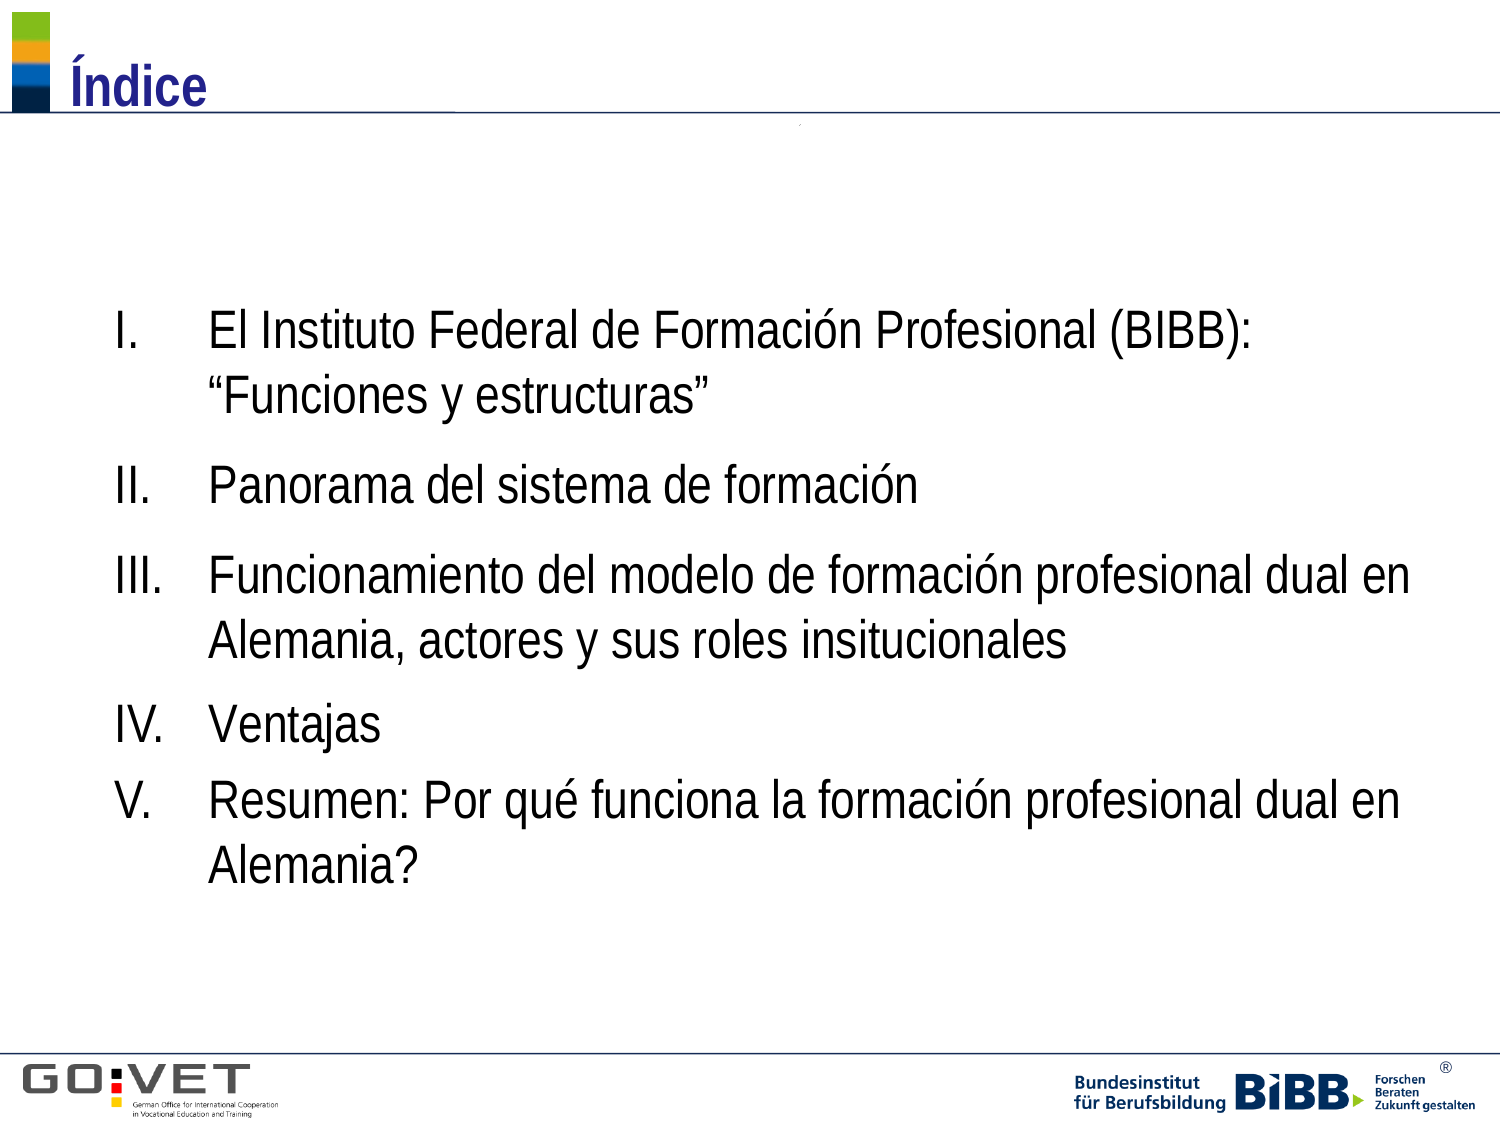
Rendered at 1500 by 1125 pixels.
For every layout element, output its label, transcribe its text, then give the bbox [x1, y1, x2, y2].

picture [23, 1063, 278, 1118]
title Índice [55, 41, 1406, 102]
picture [12, 12, 50, 113]
picture [1074, 1073, 1475, 1113]
list El Instituto Federal de Formación Profesional (BIBB): “Funciones y estructuras” Panorama del sistema de formación Funcionamiento del modelo de formación profesional dual en Alemania, actores y sus roles insitucionales Ventajas Resumen: Por qué funciona la formación profesional dual en Alemania? [100, 286, 1486, 1024]
